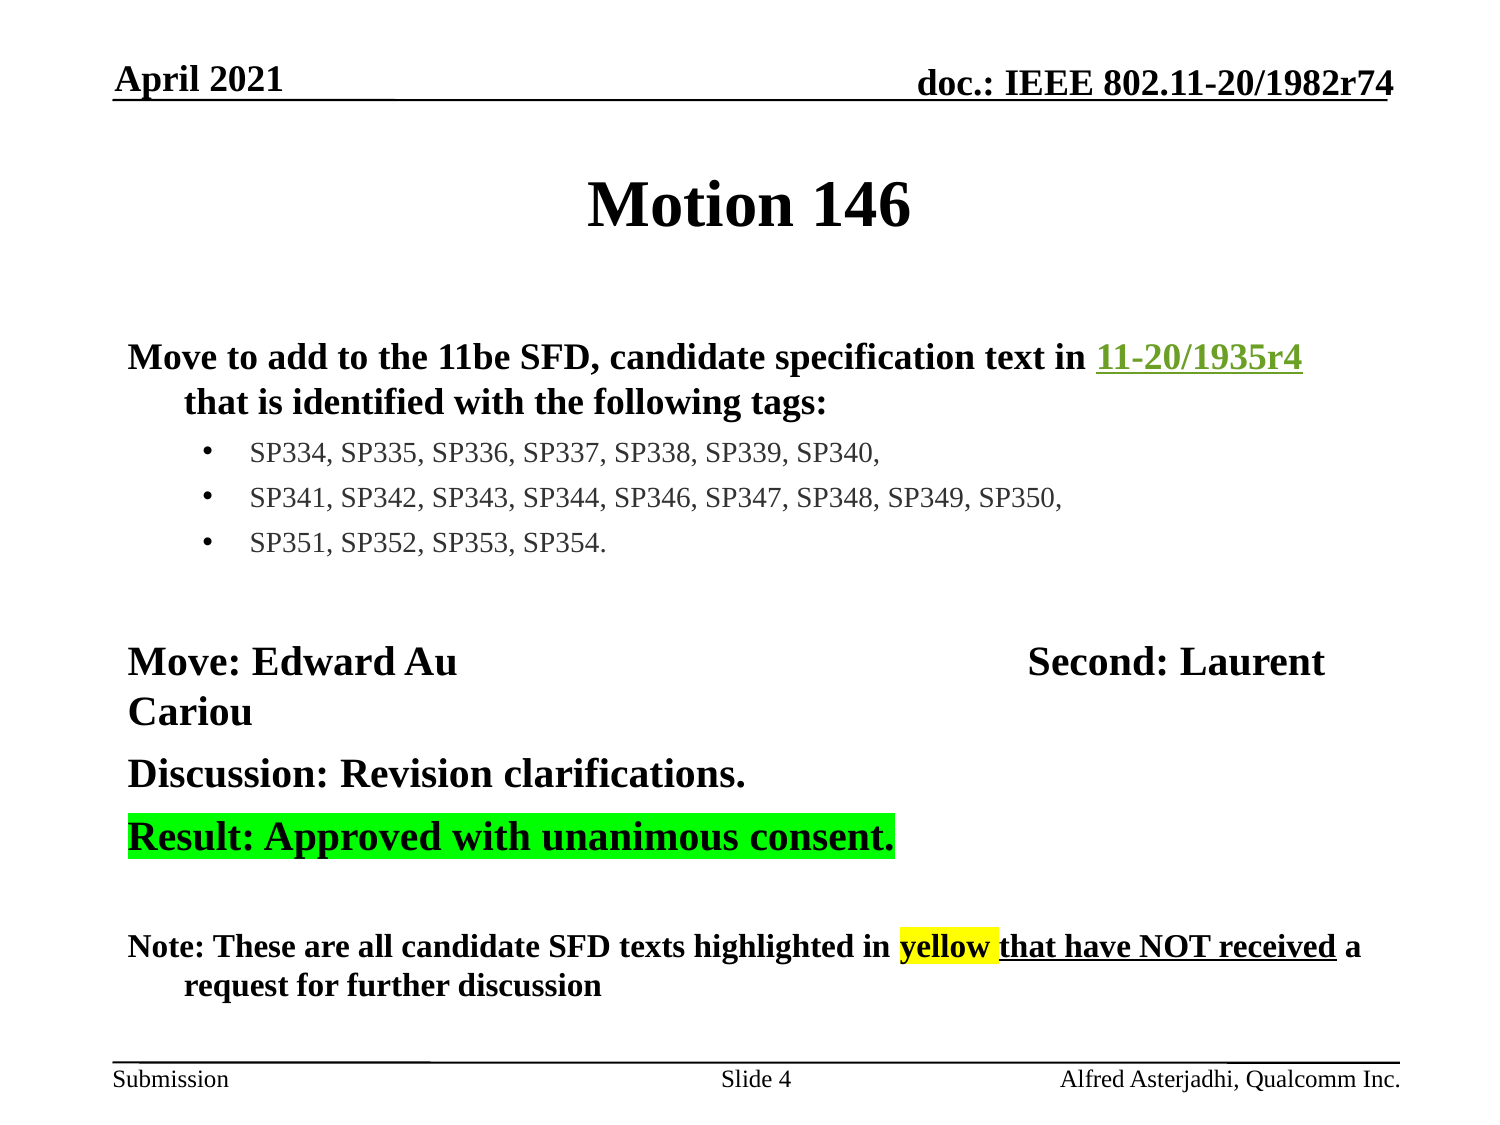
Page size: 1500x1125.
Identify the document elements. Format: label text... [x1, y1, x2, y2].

slide_number Slide 4 [712, 1061, 800, 1123]
footer Alfred Asterjadhi, Qualcomm Inc. [878, 1061, 1402, 1093]
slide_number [114, 54, 423, 100]
list Move to add to the 11be SFD, candidate specification text in 11-20/1935r4 that is identified with the following tags: SP334, SP335, SP336, SP337, SP338, SP339, SP340, SP341, SP342, SP343, SP344, SP346, SP347, SP348, SP349, SP350, SP351, SP352, SP353, SP354. Move: Edward Au Second: Laurent Cariou Discussion: Revision clarifications. Result: Approved with unanimous consent. Note: These are all candidate SFD texts highlighted in yellow that have NOT received a request for further discussion [112, 324, 1388, 1063]
title Motion 146 [112, 112, 1388, 288]
